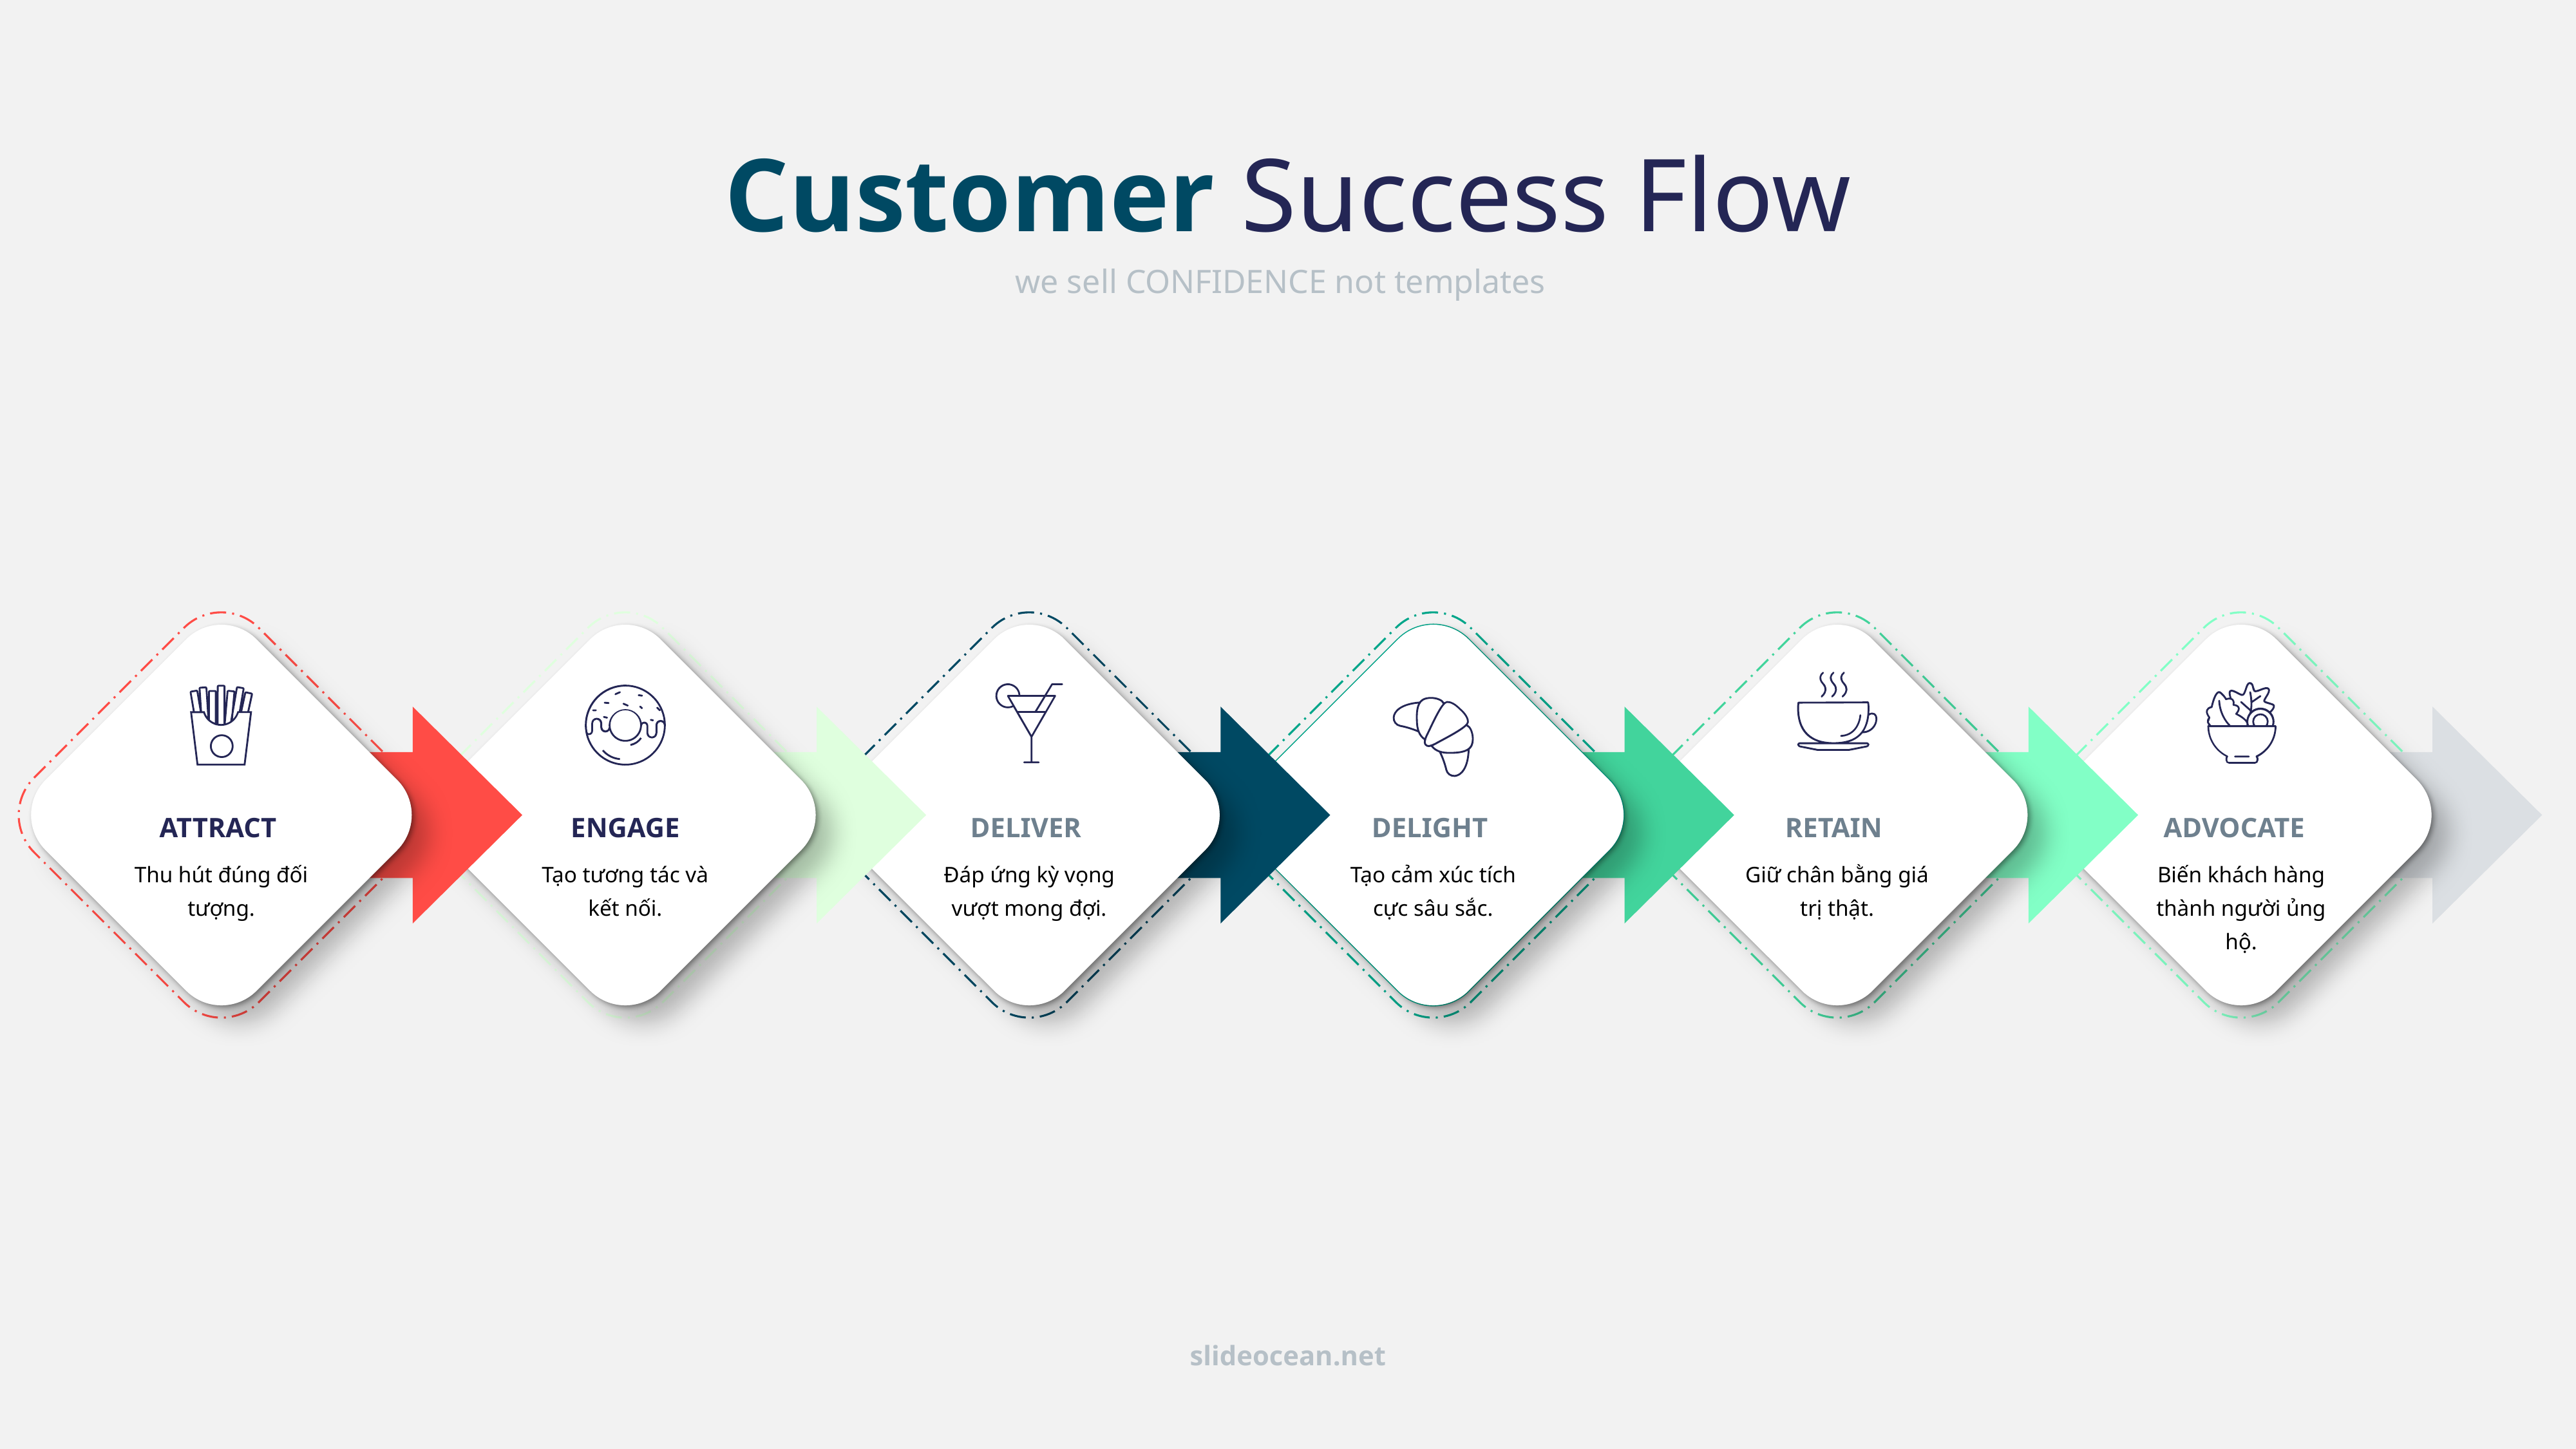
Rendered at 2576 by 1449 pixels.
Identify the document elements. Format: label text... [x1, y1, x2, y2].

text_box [2139, 665, 2391, 965]
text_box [1334, 793, 1533, 927]
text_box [2139, 656, 2543, 974]
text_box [1735, 665, 1987, 965]
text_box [1331, 656, 1735, 974]
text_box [930, 793, 1129, 927]
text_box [526, 793, 725, 927]
text_box slideocean.net [1180, 1334, 1396, 1376]
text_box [927, 656, 1331, 974]
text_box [1738, 793, 1937, 927]
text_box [71, 665, 371, 965]
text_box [62, 656, 523, 974]
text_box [927, 665, 1179, 965]
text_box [523, 656, 927, 974]
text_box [1735, 656, 2139, 974]
text_box Customer Success Flow [715, 126, 1861, 257]
text_box we sell CONFIDENCE not templates [1005, 257, 1556, 305]
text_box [523, 665, 775, 965]
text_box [1331, 665, 1583, 965]
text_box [122, 793, 321, 927]
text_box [2152, 793, 2331, 961]
